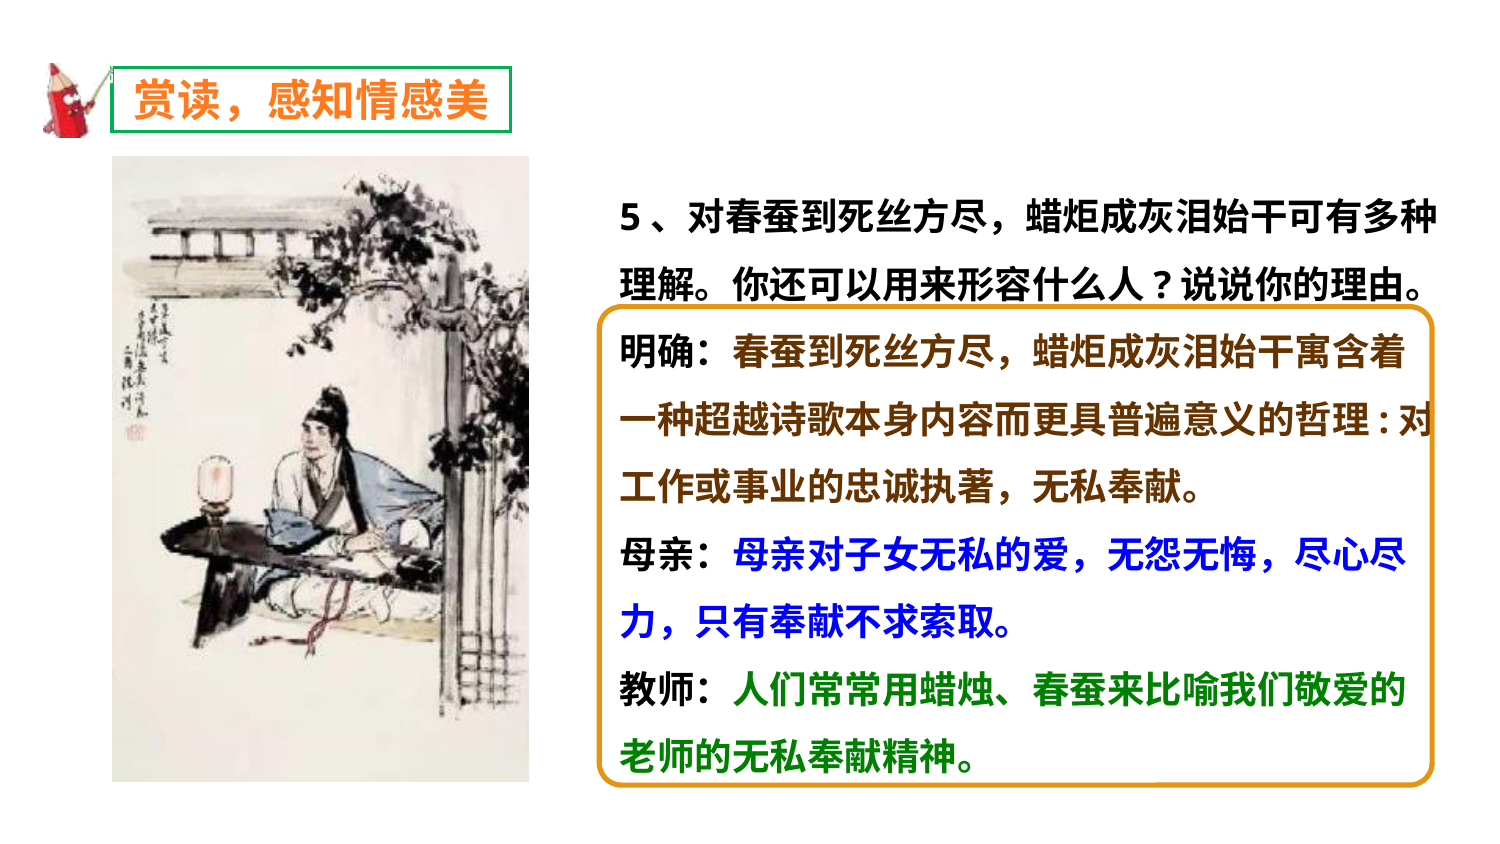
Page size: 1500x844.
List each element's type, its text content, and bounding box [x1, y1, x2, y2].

text_box 赏读，感知情感美 [113, 66, 512, 132]
text_box 5、对春蚕到死丝方尽，蜡炬成灰泪始干可有多种理解。你还可以用来形容什么人?说说你的理由。 明确：春蚕到死丝方尽，蜡炬成灰泪始干寓含着一种超越诗歌本身内容而更具普遍意义的哲理:对工作或事业的忠诚执著，无私奉献。 母亲：母亲对子女无私的爱，无怨无悔，尽心尽力，只有奉献不求索取。 教师：人们常常用蜡烛、春蚕来比喻我们敬爱的老师的无私奉献精神。 [608, 165, 1456, 784]
picture [112, 156, 529, 782]
picture [43, 63, 113, 138]
text_box [599, 306, 1433, 786]
